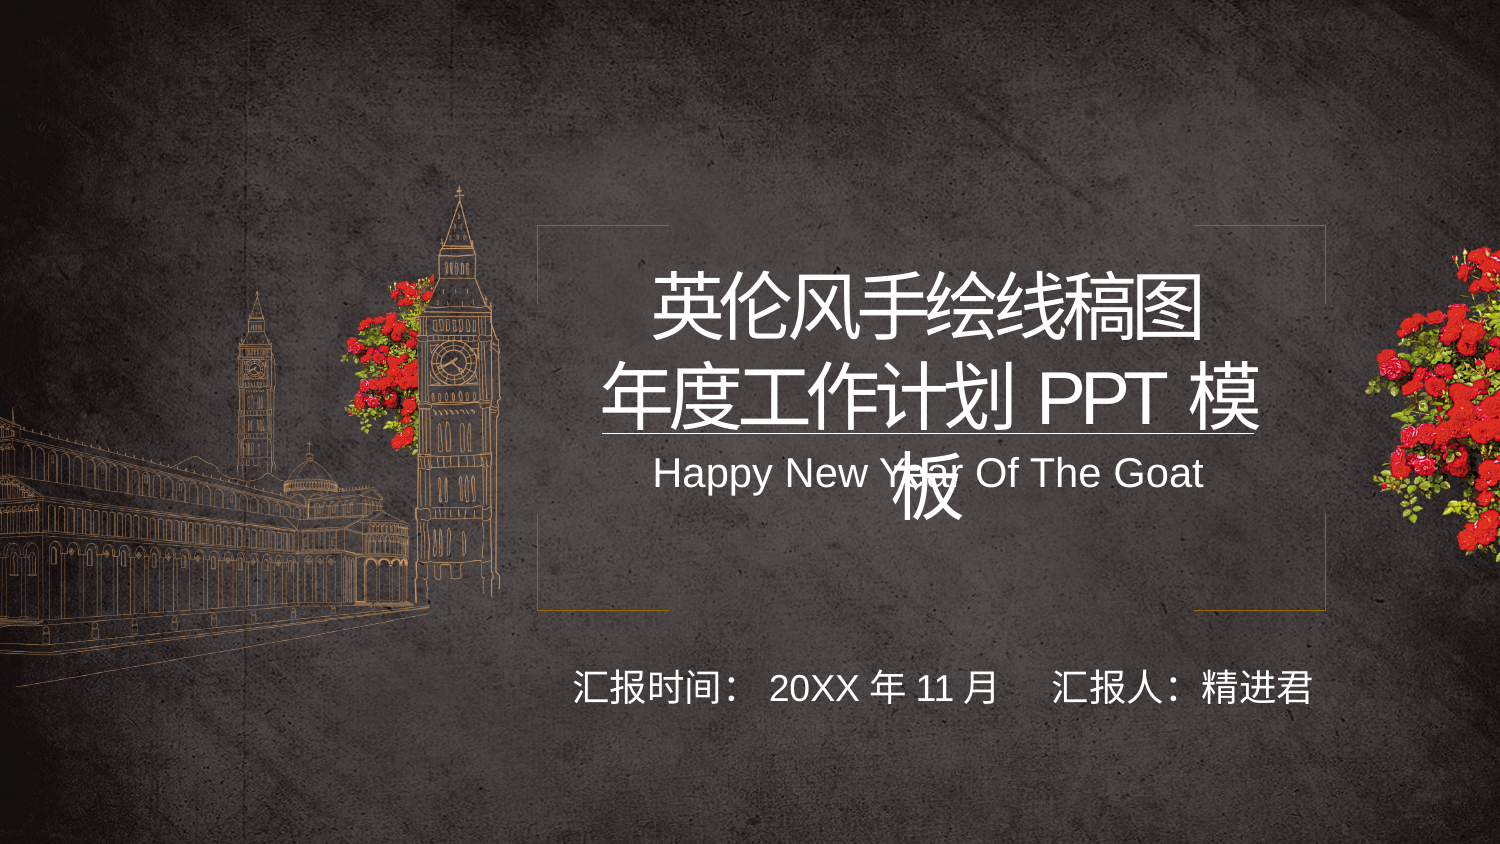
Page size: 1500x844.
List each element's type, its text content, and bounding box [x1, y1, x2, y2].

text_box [537, 225, 1326, 304]
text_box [537, 513, 1326, 612]
picture [0, 0, 1500, 844]
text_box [0, 185, 502, 687]
text_box 英伦风手绘线稿图 年度工作计划PPT模板 [562, 313, 1294, 512]
text_box Happy New Year Of The Goat [613, 441, 1243, 504]
text_box 汇报时间：20XX年11月 汇报人：精进君 [557, 656, 1330, 716]
